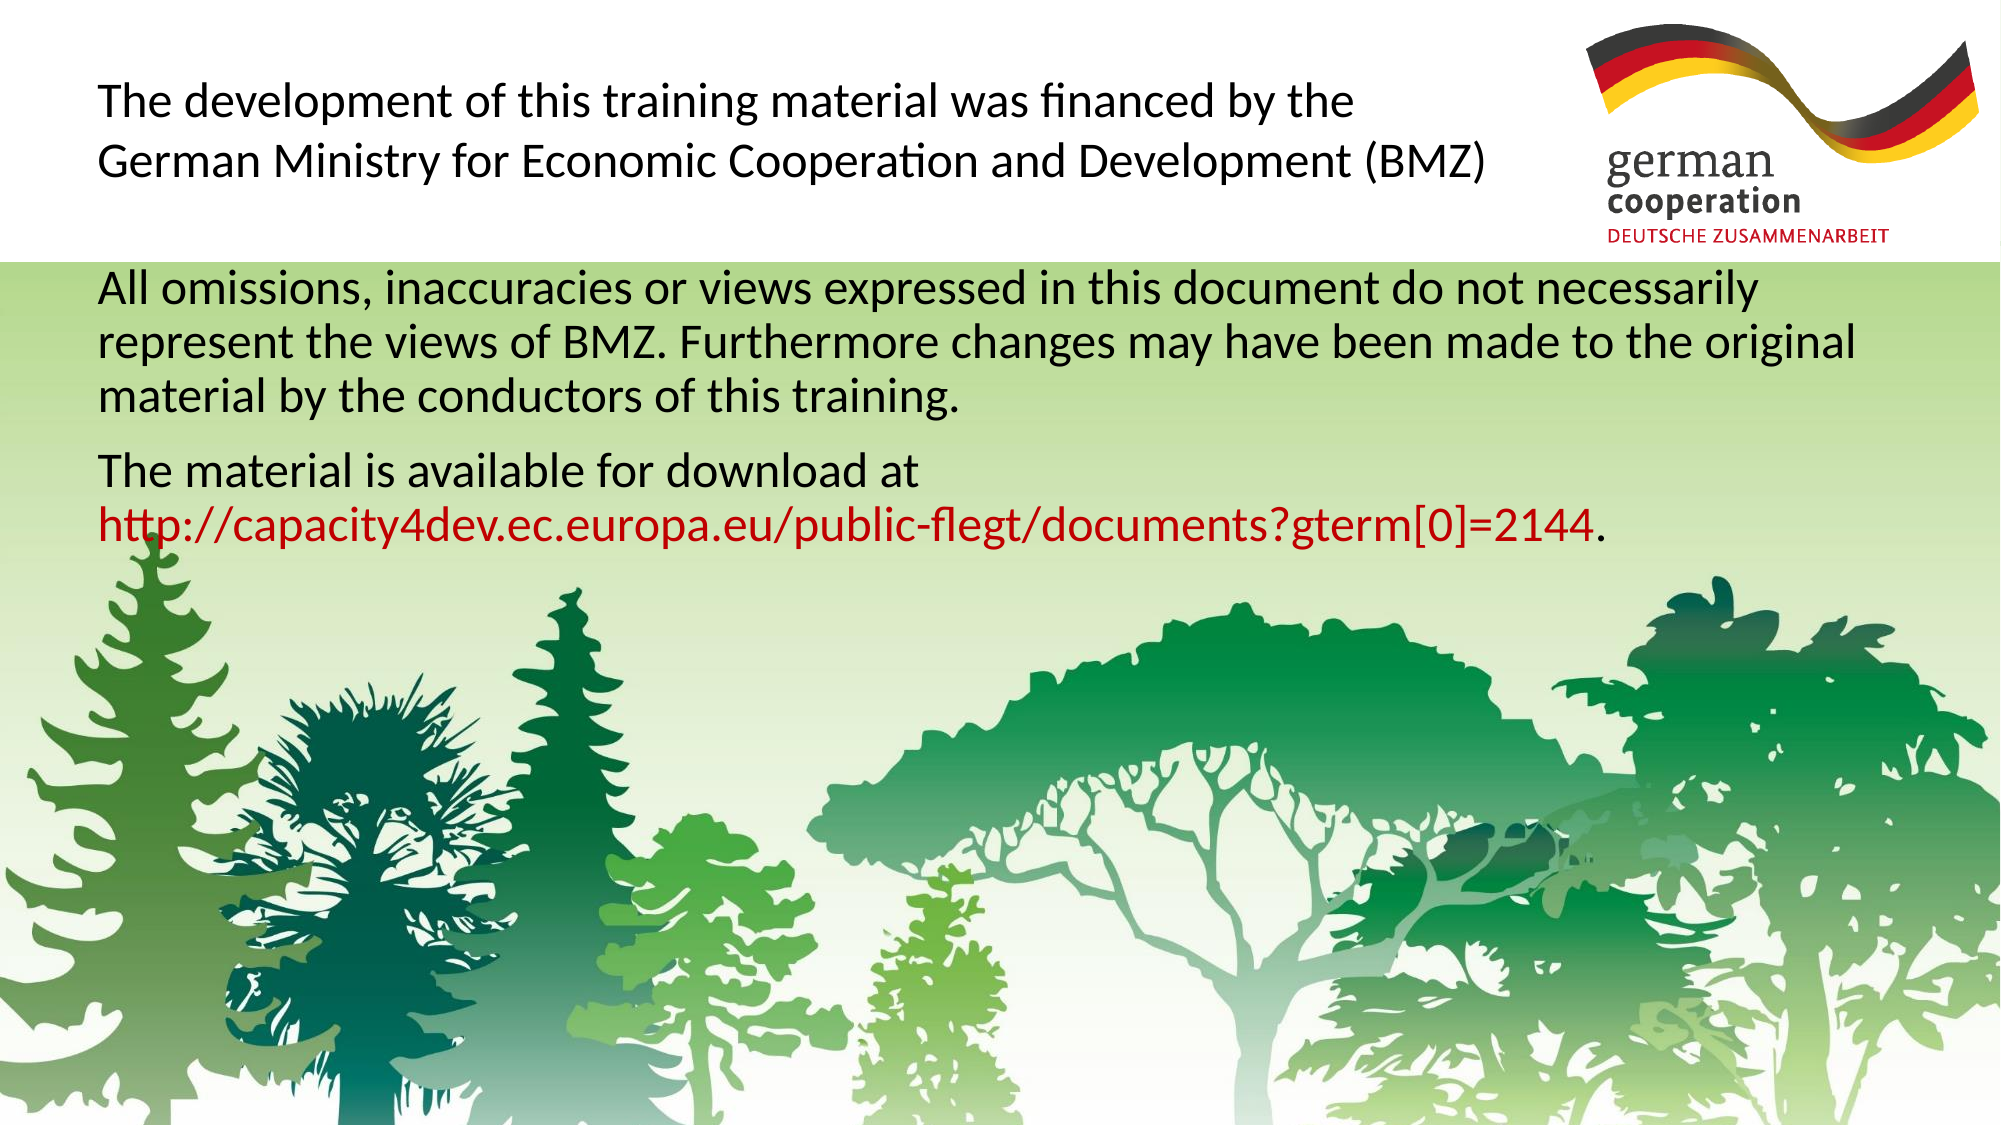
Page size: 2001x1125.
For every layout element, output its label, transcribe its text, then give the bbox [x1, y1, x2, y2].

subtitle All omissions, inaccuracies or views expressed in this document do not necessarily represent the views of BMZ. Furthermore changes may have been made to the original material by the conductors of this training. The material is available for download at http://capacity4dev.ec.europa.eu/public-flegt/documents?gterm[0]=2144. [82, 253, 1947, 566]
text_box The development of this training material was financed by the German Ministry for Economic Cooperation and Development (BMZ) [82, 60, 1586, 196]
picture [1586, 24, 1979, 243]
picture [0, 0, 2001, 1125]
text_box [0, 0, 2000, 263]
